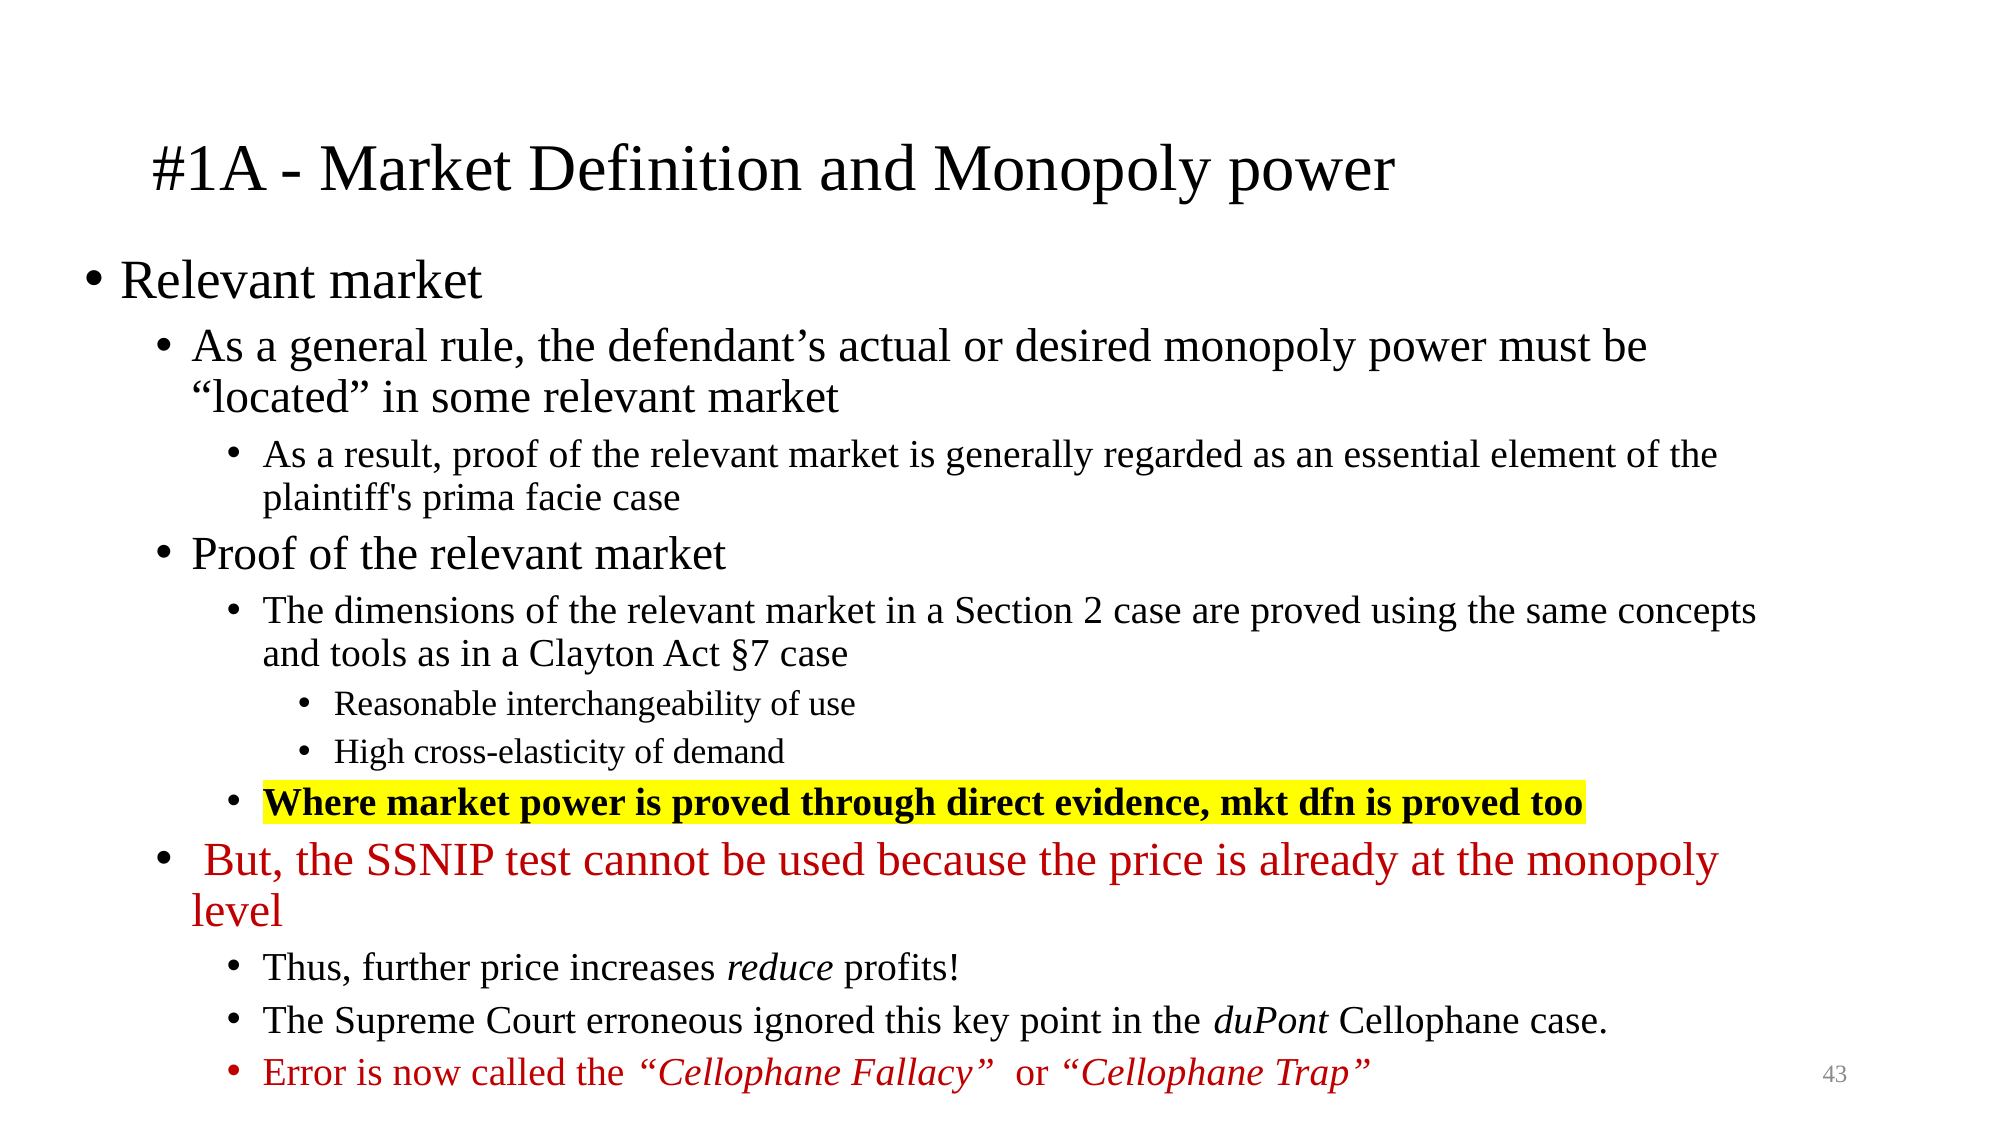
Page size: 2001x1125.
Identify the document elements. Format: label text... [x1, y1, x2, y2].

title #1A - Market Definition and Monopoly power [137, 59, 1863, 278]
slide_number 43 [1412, 1042, 1863, 1103]
list Relevant market As a general rule, the defendant’s actual or desired monopoly power must be “located” in some relevant market As a result, proof of the relevant market is generally regarded as an essential element of the plaintiff's prima facie case Proof of the relevant market The dimensions of the relevant market in a Section 2 case are proved using the same concepts and tools as in a Clayton Act §7 case Reasonable interchangeability of use High cross-elasticity of demand Where market power is proved through direct evidence, mkt dfn is proved too But, the SSNIP test cannot be used because the price is already at the monopoly level Thus, further price increases reduce profits! The Supreme Court erroneous ignored this key point in the duPont Cellophane case. Error is now called the “Cellophane Fallacy” or “Cellophane Trap” [69, 243, 1795, 1103]
